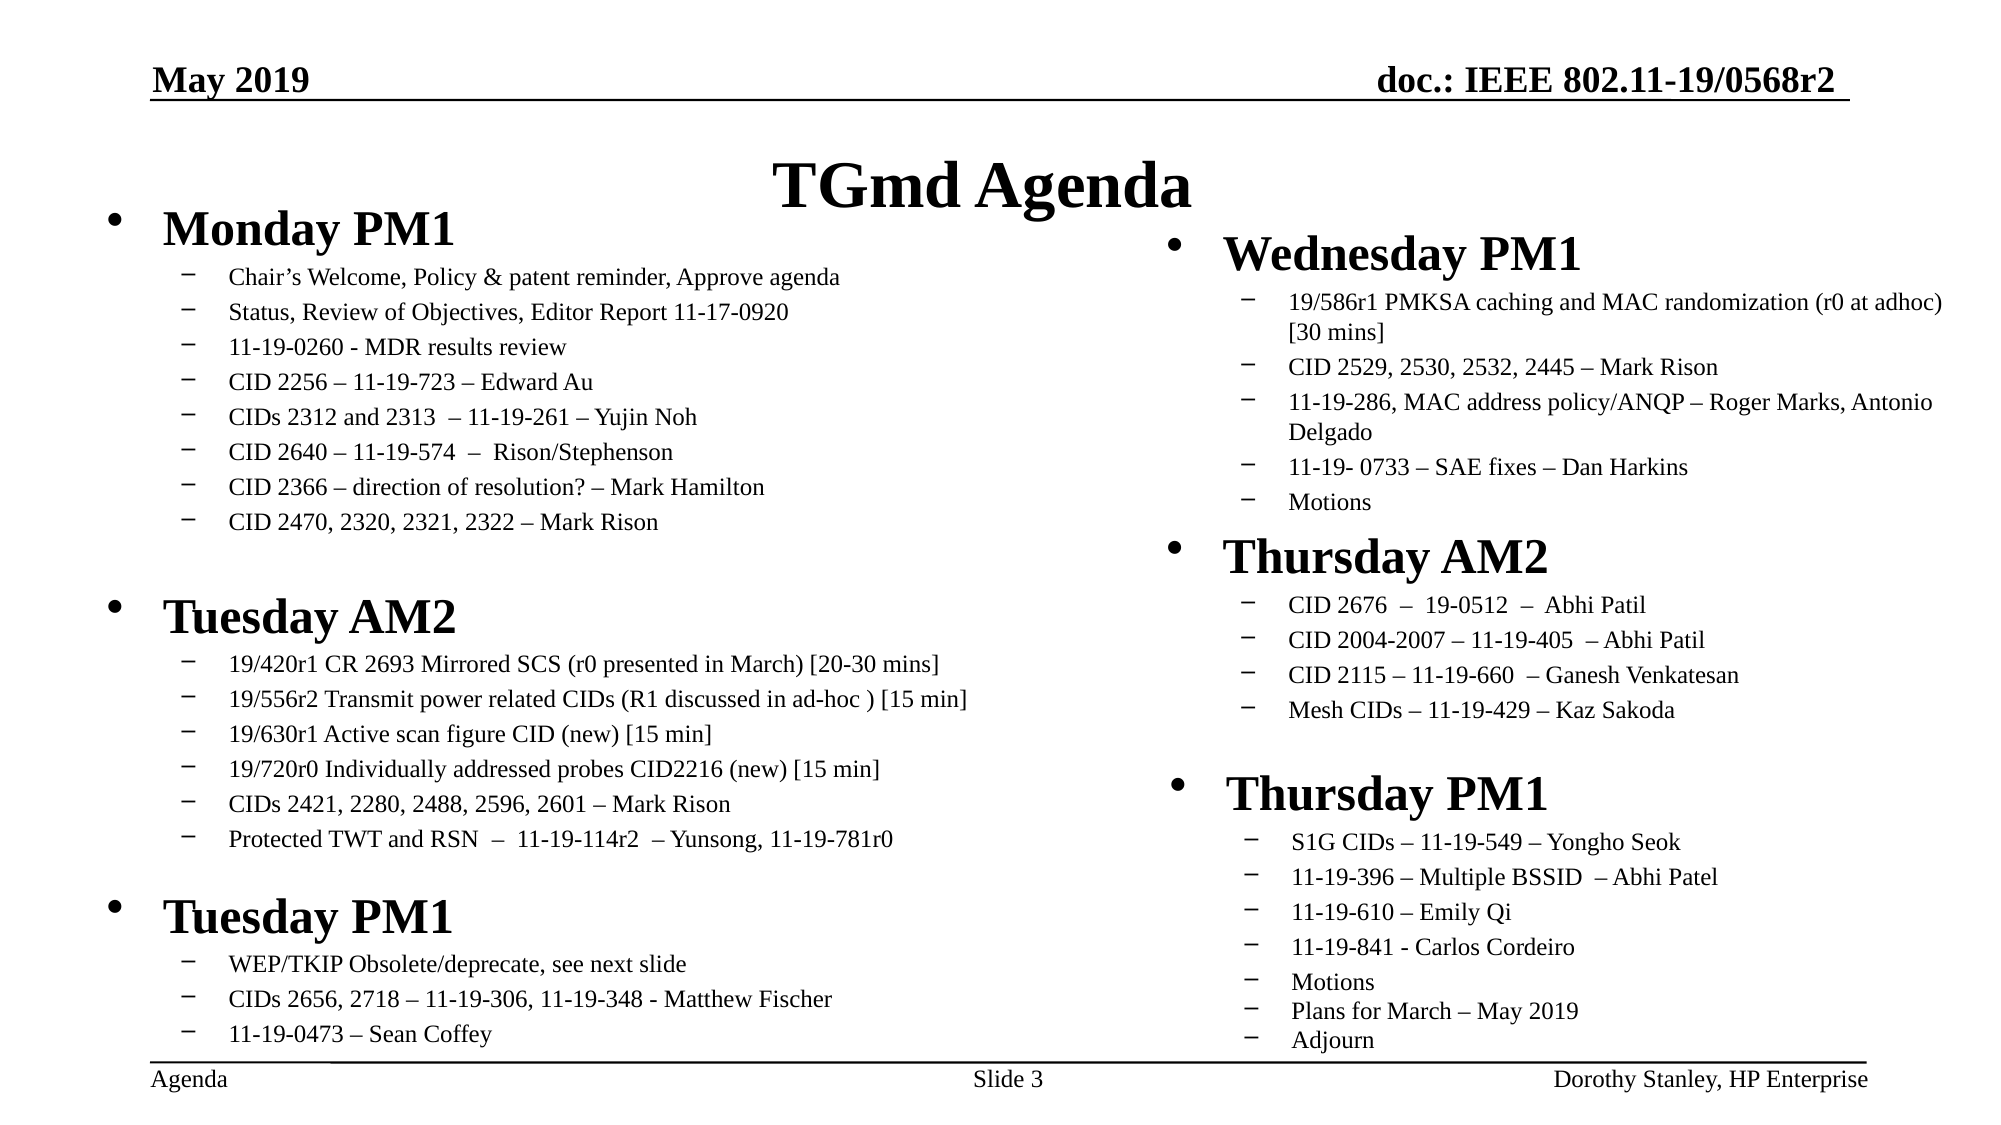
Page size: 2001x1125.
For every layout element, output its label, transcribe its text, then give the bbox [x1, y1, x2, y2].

text_box Tuesday AM2 19/420r1 CR 2693 Mirrored SCS (r0 presented in March) [20-30 mins] 19/556r2 Transmit power related CIDs (R1 discussed in ad-hoc ) [15 min] 19/630r1 Active scan figure CID (new) [15 min] 19/720r0 Individually addressed probes CID2216 (new) [15 min] CIDs 2421, 2280, 2488, 2596, 2601 – Mark Rison Protected TWT and RSN – 11-19-114r2 – Yunsong, 11-19-781r0 [91, 587, 999, 882]
text_box Wednesday PM1 19/586r1 PMKSA caching and MAC randomization (r0 at adhoc) [30 mins] CID 2529, 2530, 2532, 2445 – Mark Rison 11-19-286, MAC address policy/ANQP – Roger Marks, Antonio Delgado 11-19- 0733 – SAE fixes – Dan Harkins Motions [1151, 224, 1988, 520]
text_box Tuesday PM1 WEP/TKIP Obsolete/deprecate, see next slide CIDs 2656, 2718 – 11-19-306, 11-19-348 - Matthew Fischer 11-19-0473 – Sean Coffey [91, 887, 938, 1062]
text_box Thursday AM2 CID 2676 – 19-0512 – Abhi Patil CID 2004-2007 – 11-19-405 – Abhi Patil CID 2115 – 11-19-660 – Ganesh Venkatesan Mesh CIDs – 11-19-429 – Kaz Sakoda [1151, 527, 1888, 738]
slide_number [152, 54, 567, 100]
footer Dorothy Stanley, HP Enterprise [1549, 1062, 1869, 1093]
slide_number Slide 3 [972, 1062, 1044, 1093]
text_box Monday PM1 Chair’s Welcome, Policy & patent reminder, Approve agenda Status, Review of Objectives, Editor Report 11-17-0920 11-19-0260 - MDR results review CID 2256 – 11-19-723 – Edward Au CIDs 2312 and 2313 – 11-19-261 – Yujin Noh CID 2640 – 11-19-574 – Rison/Stephenson CID 2366 – direction of resolution? – Mark Hamilton CID 2470, 2320, 2321, 2322 – Mark Rison [91, 199, 1067, 575]
text_box Thursday PM1 S1G CIDs – 11-19-549 – Yongho Seok 11-19-396 – Multiple BSSID – Abhi Patel 11-19-610 – Emily Qi 11-19-841 - Carlos Cordeiro Motions Plans for March – May 2019 Adjourn [1154, 765, 1945, 1062]
title TGmd Agenda [362, 112, 1638, 250]
